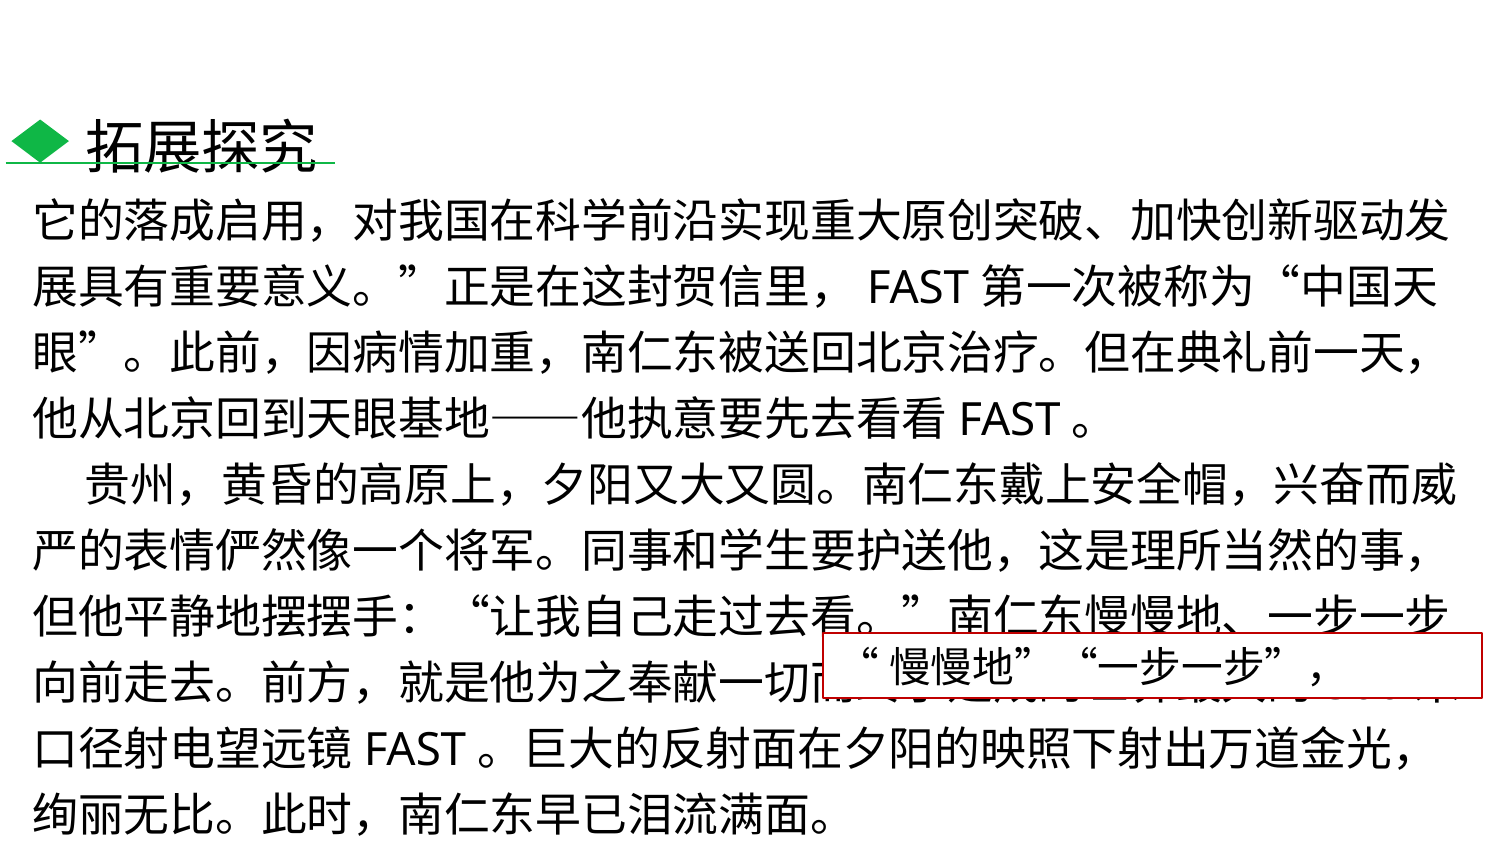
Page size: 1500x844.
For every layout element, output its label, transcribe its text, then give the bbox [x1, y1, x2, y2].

text_box “慢慢地”“一步一步”， [822, 633, 1483, 699]
text_box 它的落成启用，对我国在科学前沿实现重大原创突破、加快创新驱动发展具有重要意义。”正是在这封贺信里，FAST第一次被称为“中国天眼”。此前，因病情加重，南仁东被送回北京治疗。但在典礼前一天，他从北京回到天眼基地——他执意要先去看看FAST。 贵州，黄昏的高原上，夕阳又大又圆。南仁东戴上安全帽，兴奋而威严的表情俨然像一个将军。同事和学生要护送他，这是理所当然的事，但他平静地摆摆手：“让我自己走过去看。”南仁东慢慢地、一步一步向前走去。前方，就是他为之奉献一切而终于建成的世界最大的500米口径射电望远镜FAST。巨大的反射面在夕阳的映照下射出万道金光，绚丽无比。此时，南仁东早已泪流满面。 [17, 173, 1483, 844]
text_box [5, 102, 336, 189]
